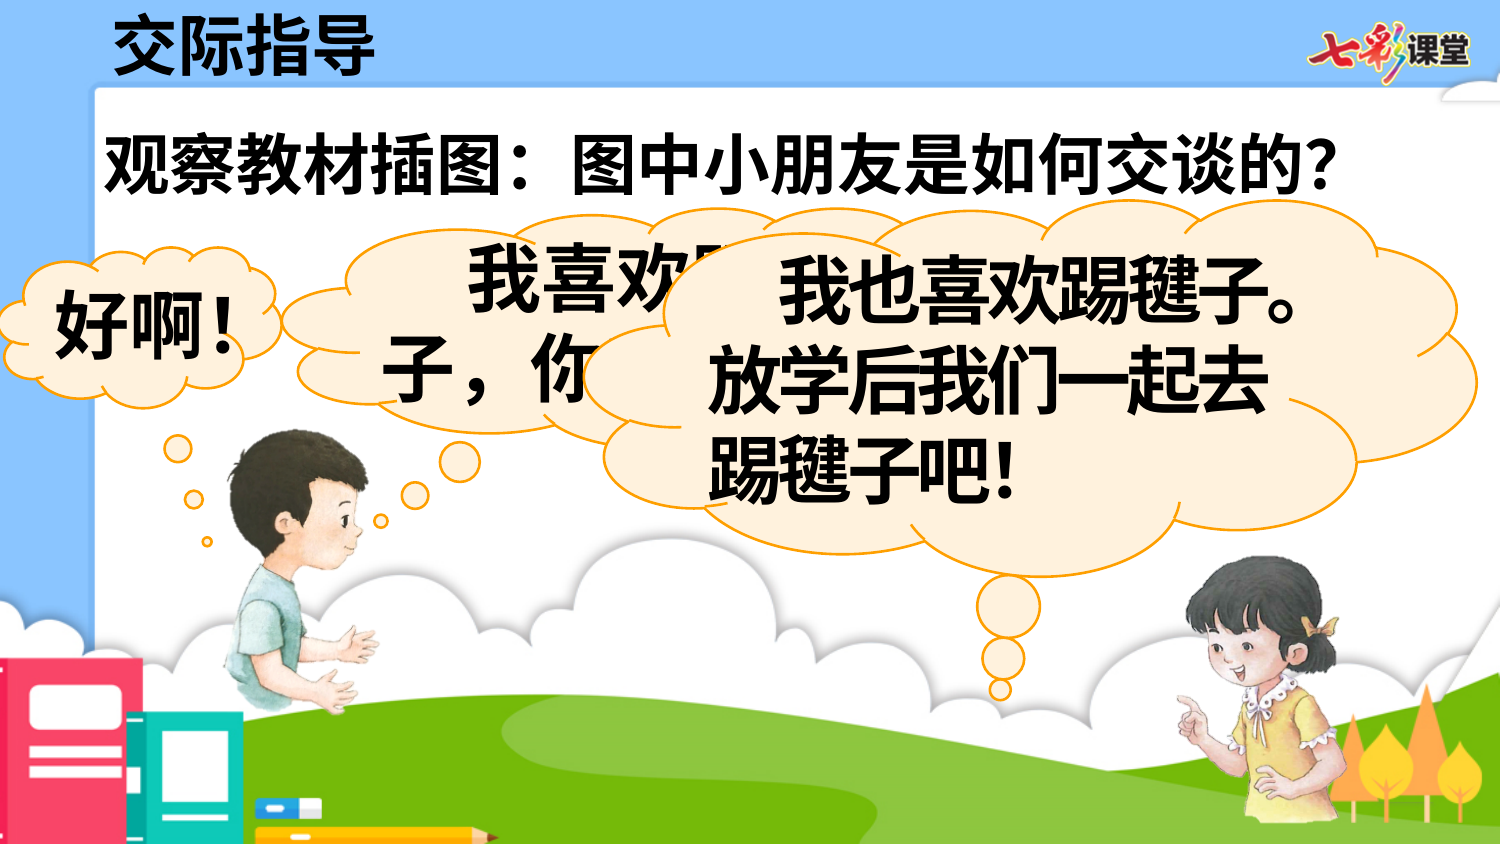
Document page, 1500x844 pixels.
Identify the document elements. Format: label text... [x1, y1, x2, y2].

picture [756, 210, 798, 218]
text_box 好啊！ [162, 433, 194, 465]
picture [0, 0, 1500, 844]
text_box 好啊！ [0, 245, 284, 411]
picture [876, 210, 941, 221]
text_box 观察教材插图：图中小朋友是如何交谈的？ [88, 91, 1353, 210]
text_box 我喜欢踢毽子，你呢？ [437, 440, 482, 485]
text_box 好啊！ [200, 535, 213, 549]
text_box 我喜欢踢毽子，你呢？ [281, 206, 903, 446]
text_box 好啊！ [182, 488, 205, 511]
text_box 我也喜欢踢毽子。放学后我们一起去踢毽子吧！ [581, 198, 1479, 703]
picture [1000, 210, 1069, 226]
text_box 我喜欢踢毽子，你呢？ [400, 480, 431, 511]
text_box 交际指导 [96, 0, 394, 92]
picture [1189, 210, 1213, 217]
picture [0, 0, 681, 312]
